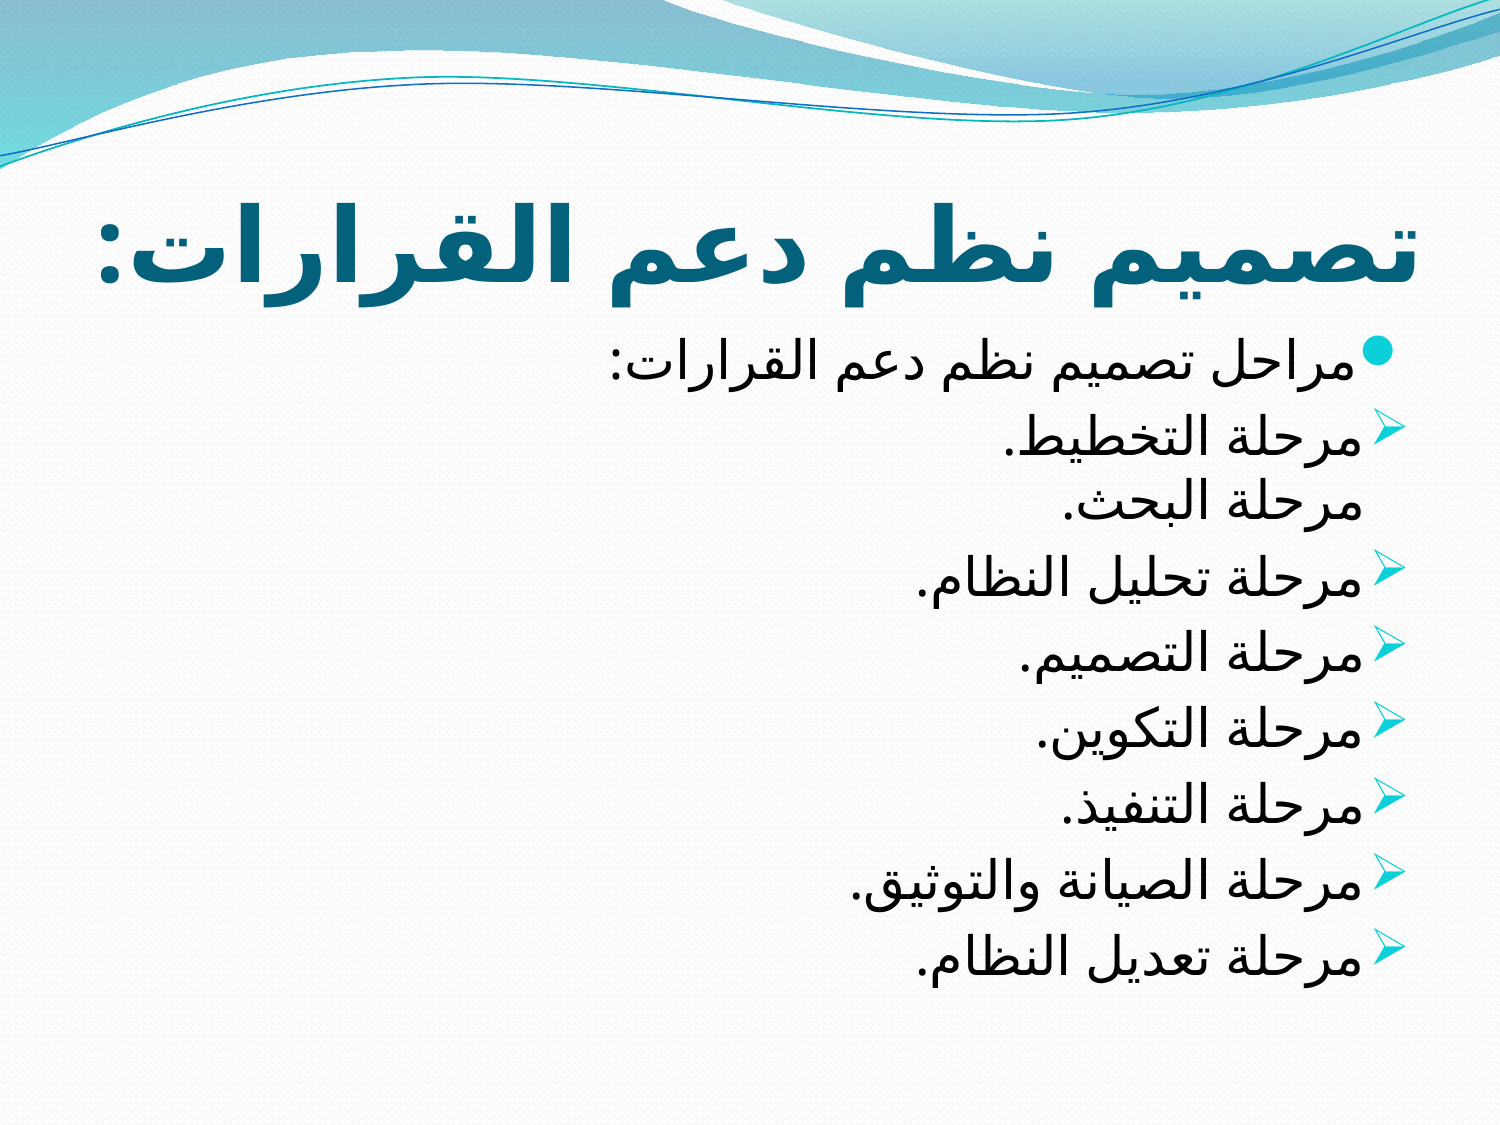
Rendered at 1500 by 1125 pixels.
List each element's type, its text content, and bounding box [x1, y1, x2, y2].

title تصميم نظم دعم القرارات: [75, 115, 1425, 303]
list مراحل تصميم نظم دعم القرارات: مرحلة التخطيط. مرحلة البحث. مرحلة تحليل النظام. مرحلة التصميم. مرحلة التكوين. مرحلة التنفيذ. مرحلة الصيانة والتوثيق. مرحلة تعديل النظام. [75, 317, 1425, 1038]
